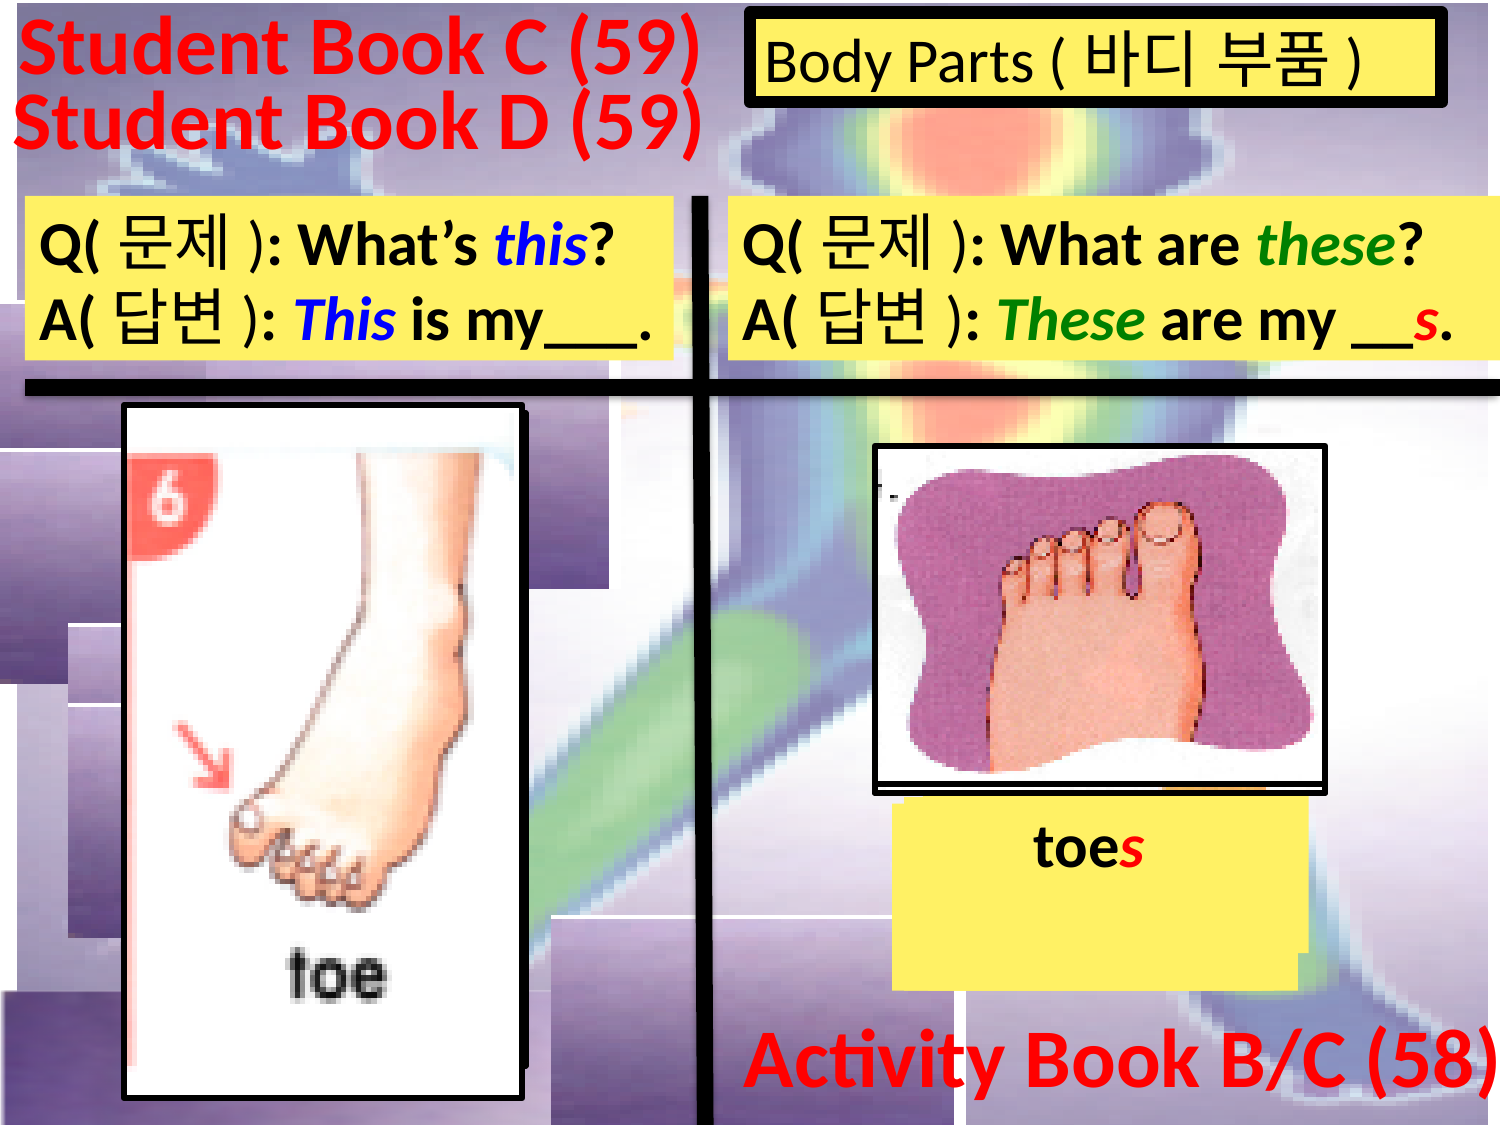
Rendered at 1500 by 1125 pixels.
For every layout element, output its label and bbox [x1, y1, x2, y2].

picture [126, 407, 523, 1096]
text_box [528, 669, 871, 676]
text_box [0, 0, 1500, 1125]
text_box [877, 448, 1323, 991]
